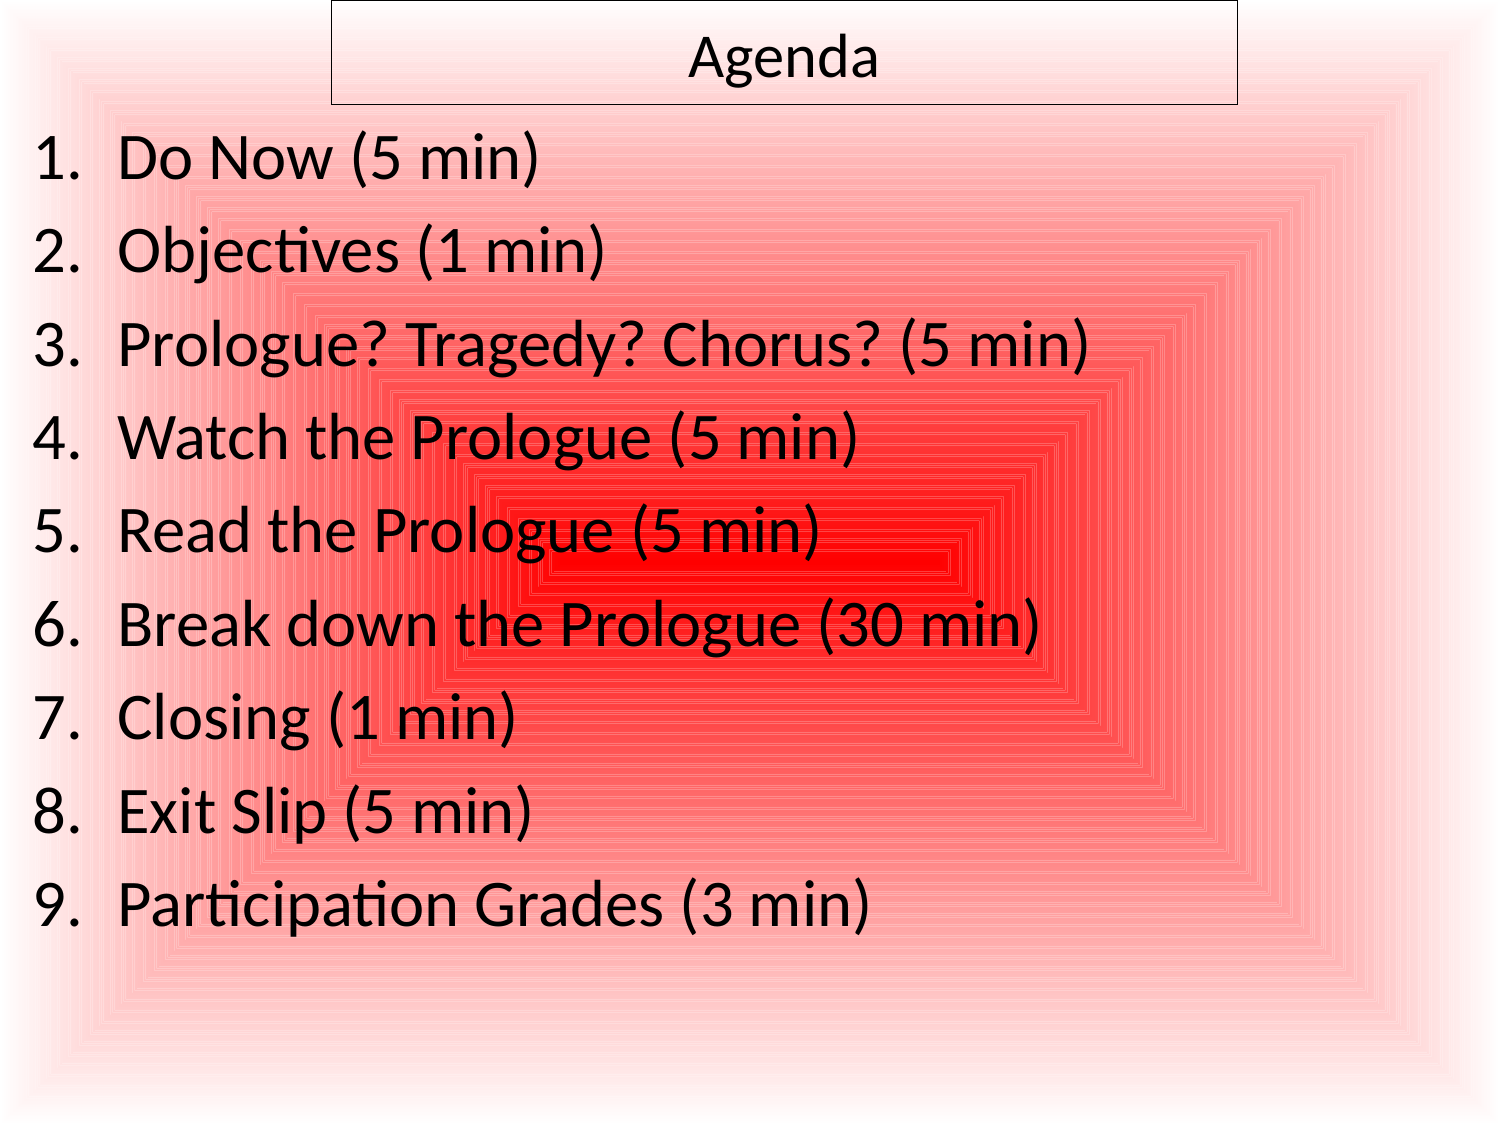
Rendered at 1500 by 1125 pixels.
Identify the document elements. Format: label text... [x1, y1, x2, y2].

list Do Now (5 min) Objectives (1 min) Prologue? Tragedy? Chorus? (5 min) Watch the Prologue (5 min) Read the Prologue (5 min) Break down the Prologue (30 min) Closing (1 min) Exit Slip (5 min) Participation Grades (3 min) [0, 104, 1500, 1125]
text_box Agenda [331, 0, 1238, 105]
